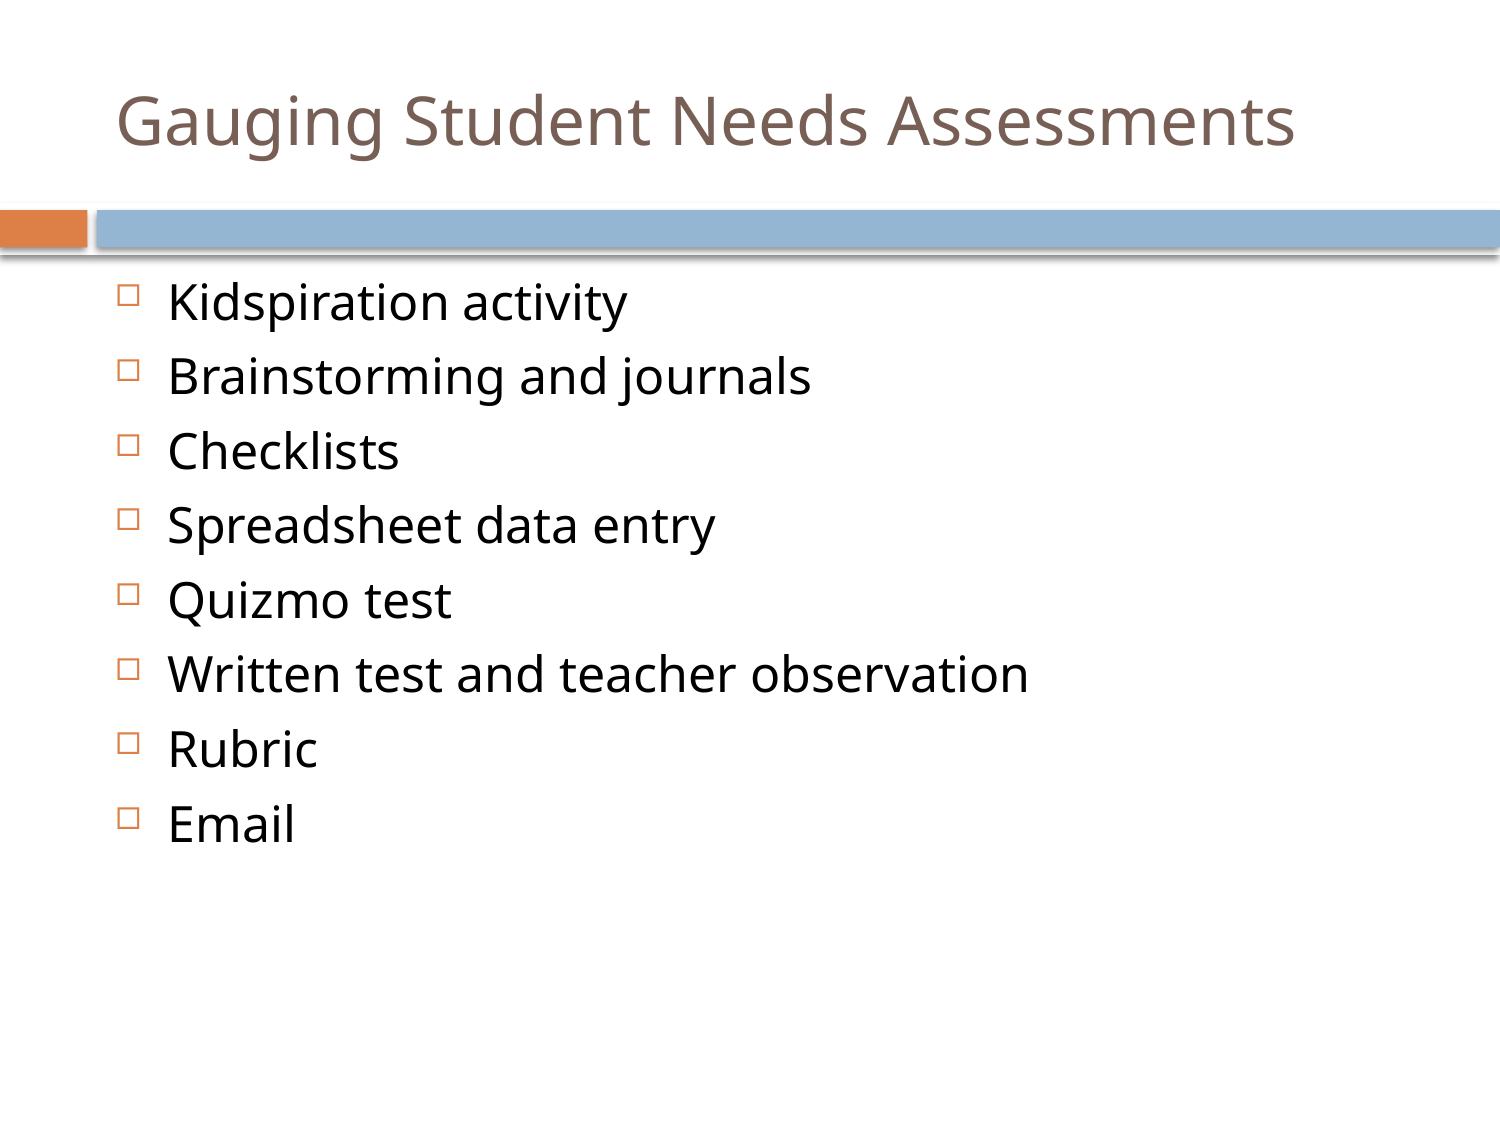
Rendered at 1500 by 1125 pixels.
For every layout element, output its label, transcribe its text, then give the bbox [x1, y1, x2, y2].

list Kidspiration activity Brainstorming and journals Checklists Spreadsheet data entry Quizmo test Written test and teacher observation Rubric Email [100, 262, 1438, 1000]
title Gauging Student Needs Assessments [100, 37, 1438, 200]
